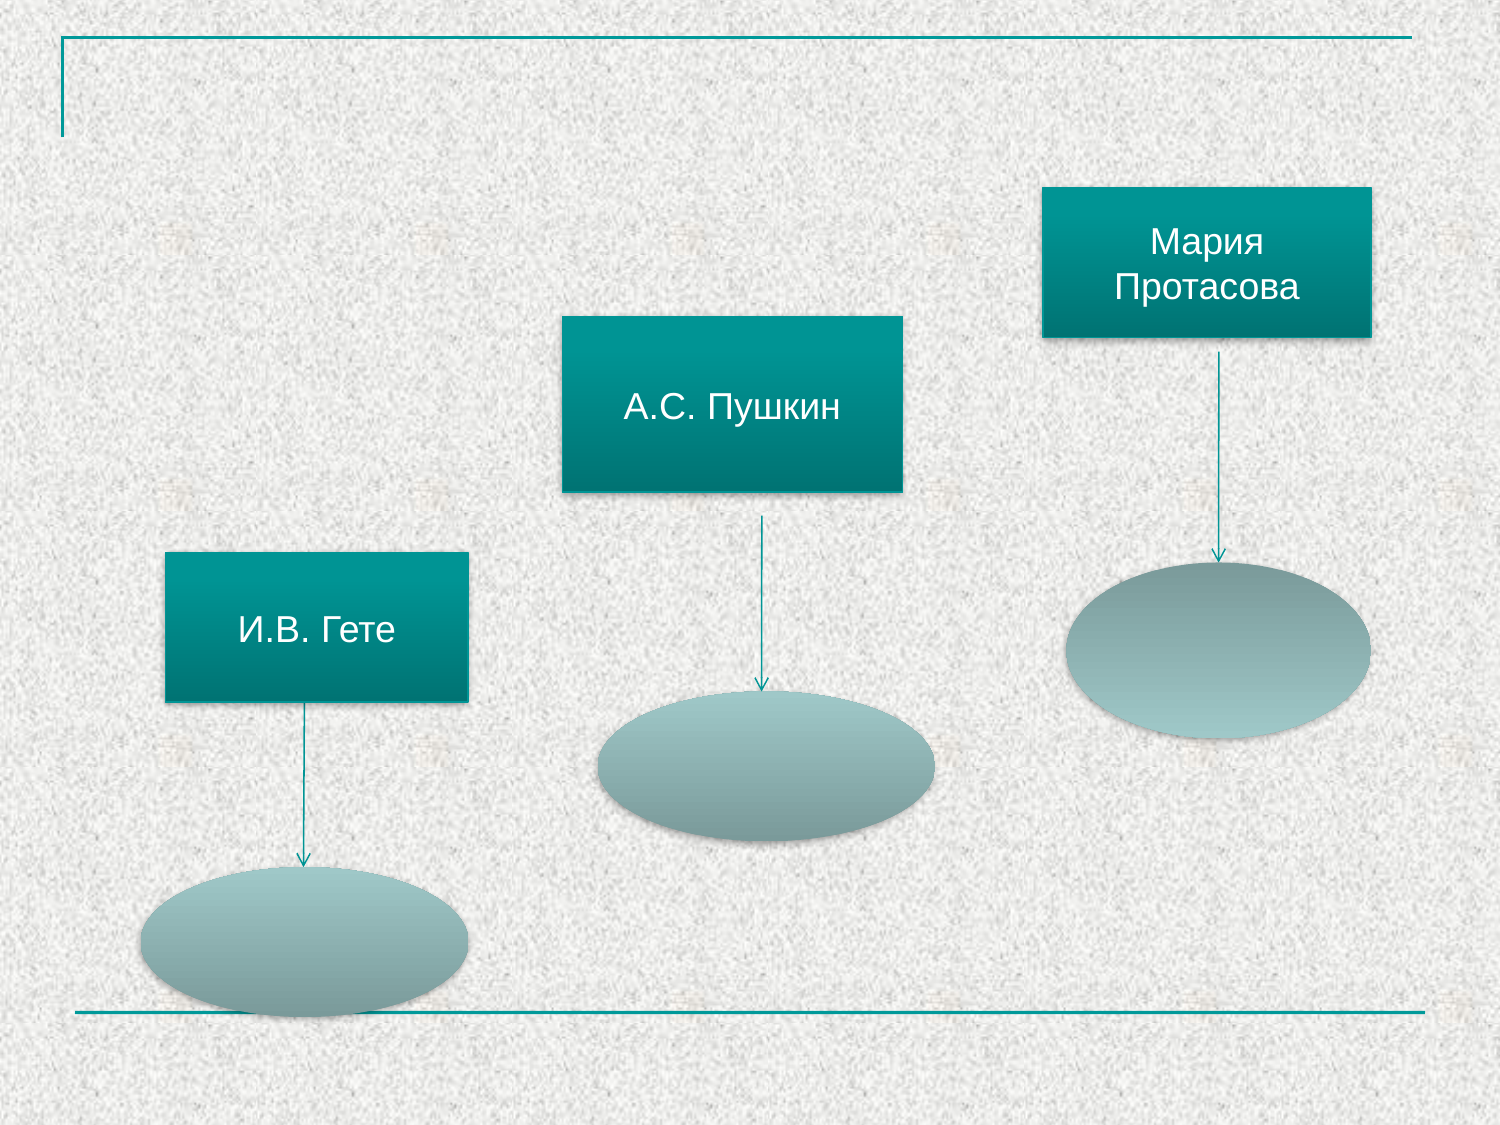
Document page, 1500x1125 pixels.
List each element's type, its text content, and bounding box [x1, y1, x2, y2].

text_box [140, 867, 469, 1018]
text_box А.С. Пушкин [562, 316, 903, 493]
text_box Мария Протасова [1042, 187, 1372, 338]
text_box [1066, 562, 1372, 739]
picture [0, 0, 1500, 1125]
text_box И.В. Гете [165, 552, 469, 703]
text_box [597, 691, 936, 842]
